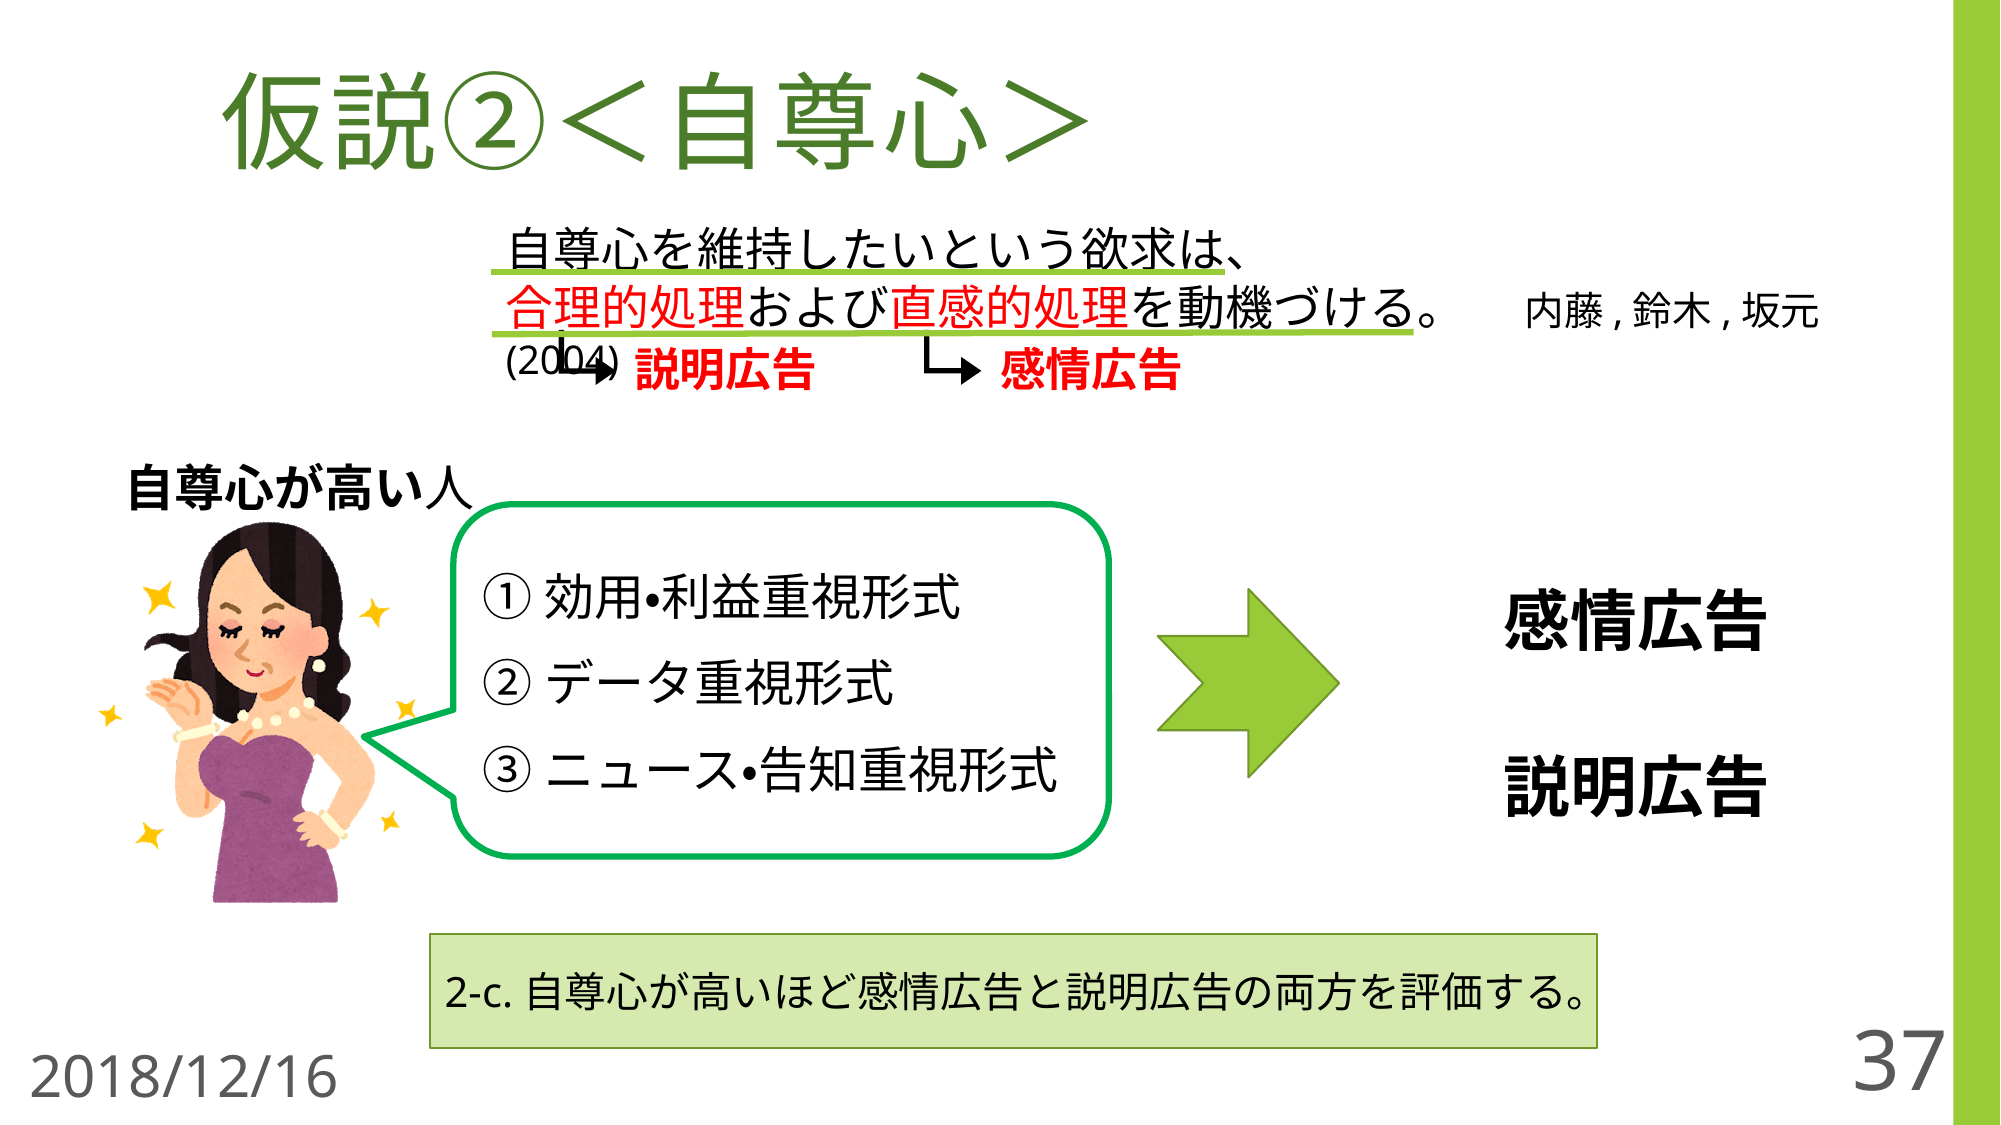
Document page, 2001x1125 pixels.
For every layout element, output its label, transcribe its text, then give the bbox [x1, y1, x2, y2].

text_box [436, 503, 1110, 858]
text_box 自尊心が高い人 [109, 448, 490, 524]
text_box 説明広告 感情広告 [587, 336, 1318, 403]
text_box ①効用・利益重視形式 ②データ重視形式 ③ニュース・告知重視形式 [467, 558, 1109, 806]
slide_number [14, 1045, 397, 1103]
title 仮説②＜自尊心＞ [205, 62, 1875, 221]
text_box 自尊心を維持したいという欲求は、 合理的処理および直感的処理を動機づける。 内藤,鈴木,坂元(2004) [491, 212, 1932, 390]
text_box 説明広告 [1466, 737, 1808, 833]
slide_number 37 [1500, 1035, 1963, 1093]
text_box [557, 338, 617, 386]
picture [90, 514, 436, 909]
text_box [923, 337, 983, 386]
text_box [1156, 587, 1340, 779]
text_box 2-c.自尊心が高いほど感情広告と説明広告の両方を評価する。 [429, 933, 1598, 1049]
text_box 感情広告 [1466, 571, 1808, 667]
